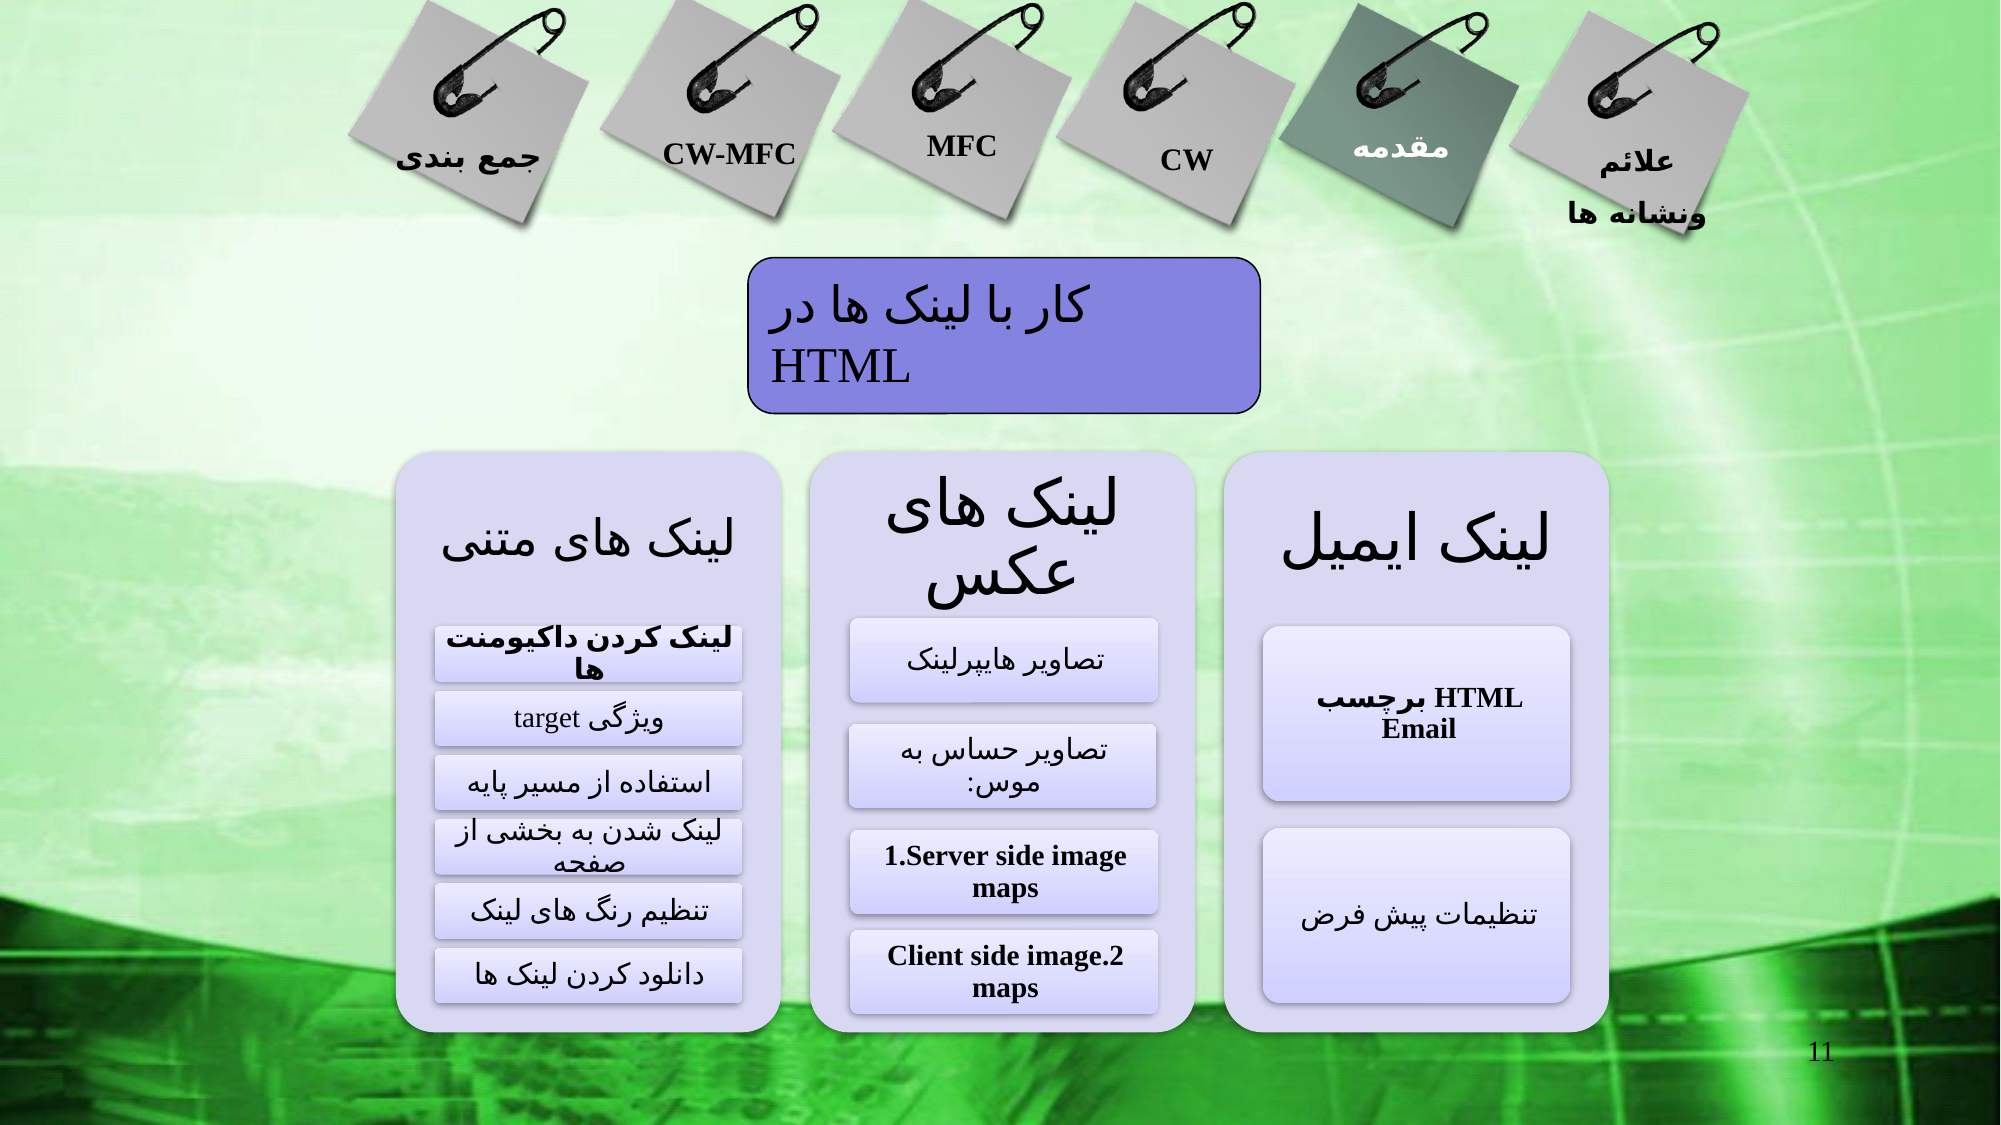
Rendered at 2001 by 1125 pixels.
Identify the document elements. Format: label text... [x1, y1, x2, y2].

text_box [395, 451, 1610, 1033]
slide_number 11 [1433, 1024, 1851, 1101]
text_box کار با لینک ها در HTML [747, 257, 1261, 414]
picture [0, 0, 2001, 1125]
